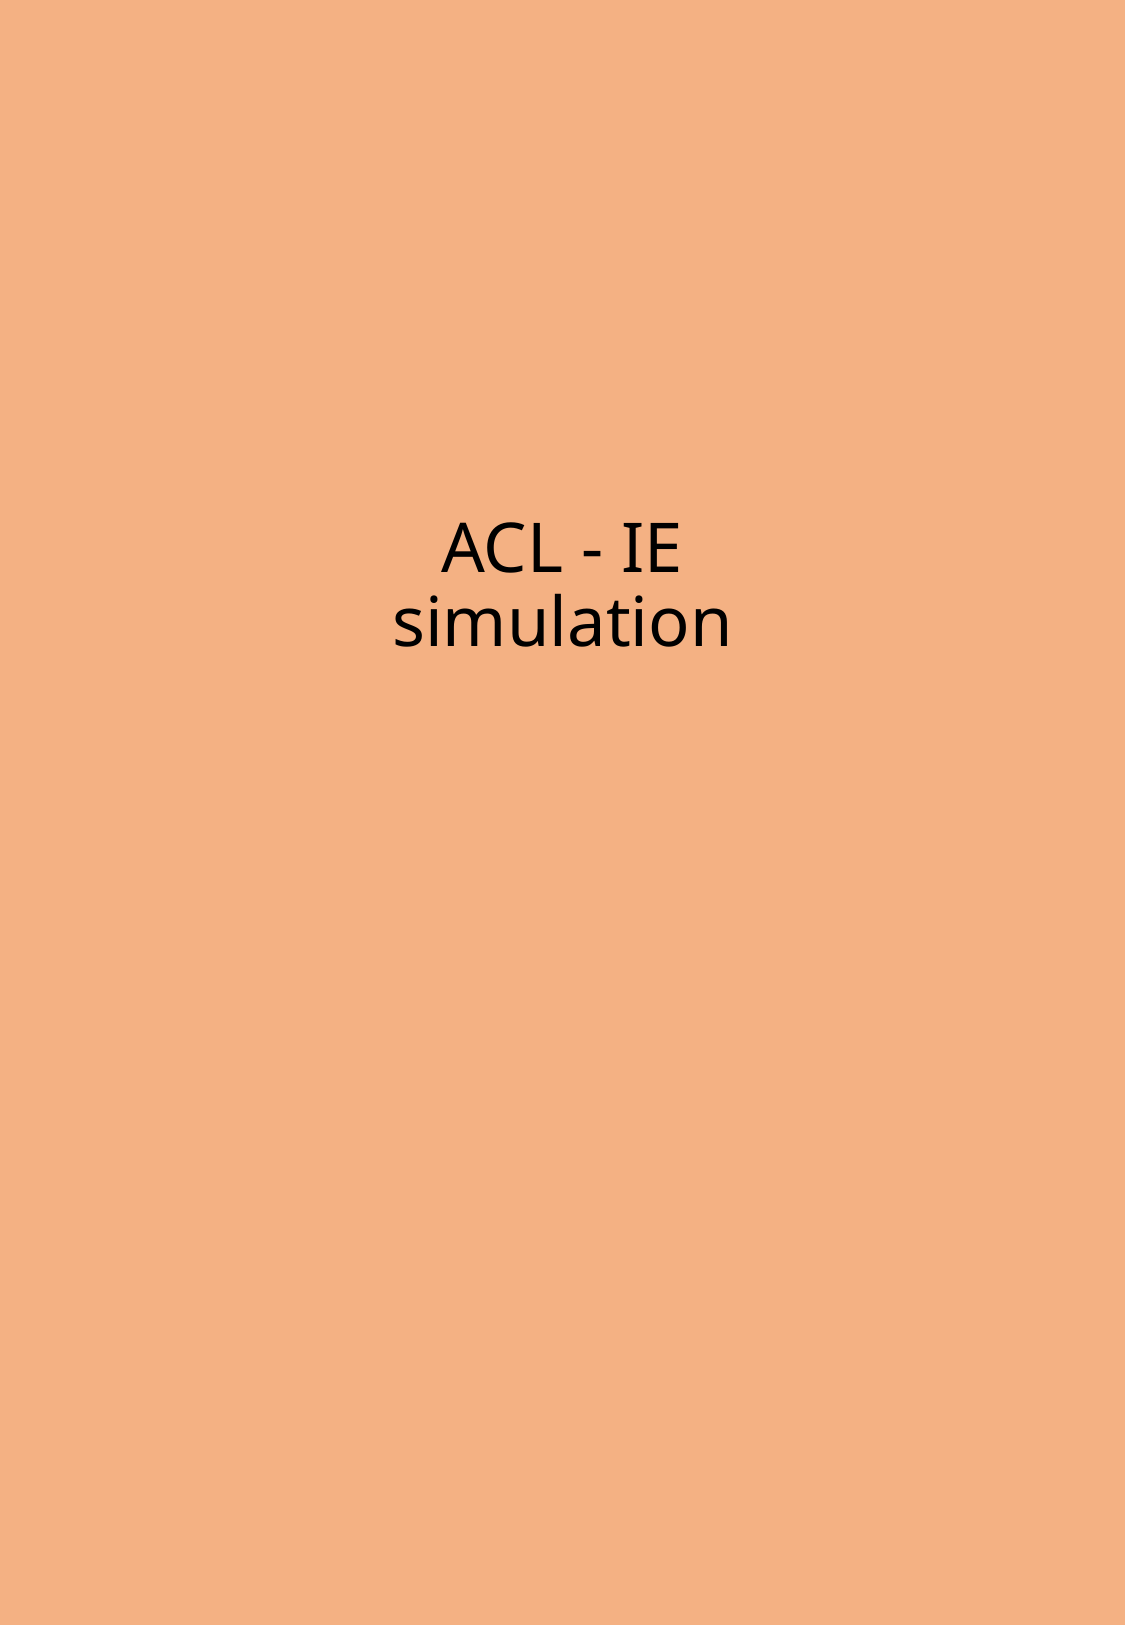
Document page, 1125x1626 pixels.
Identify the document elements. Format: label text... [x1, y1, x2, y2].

title ACL - IE simulation [269, 430, 856, 745]
